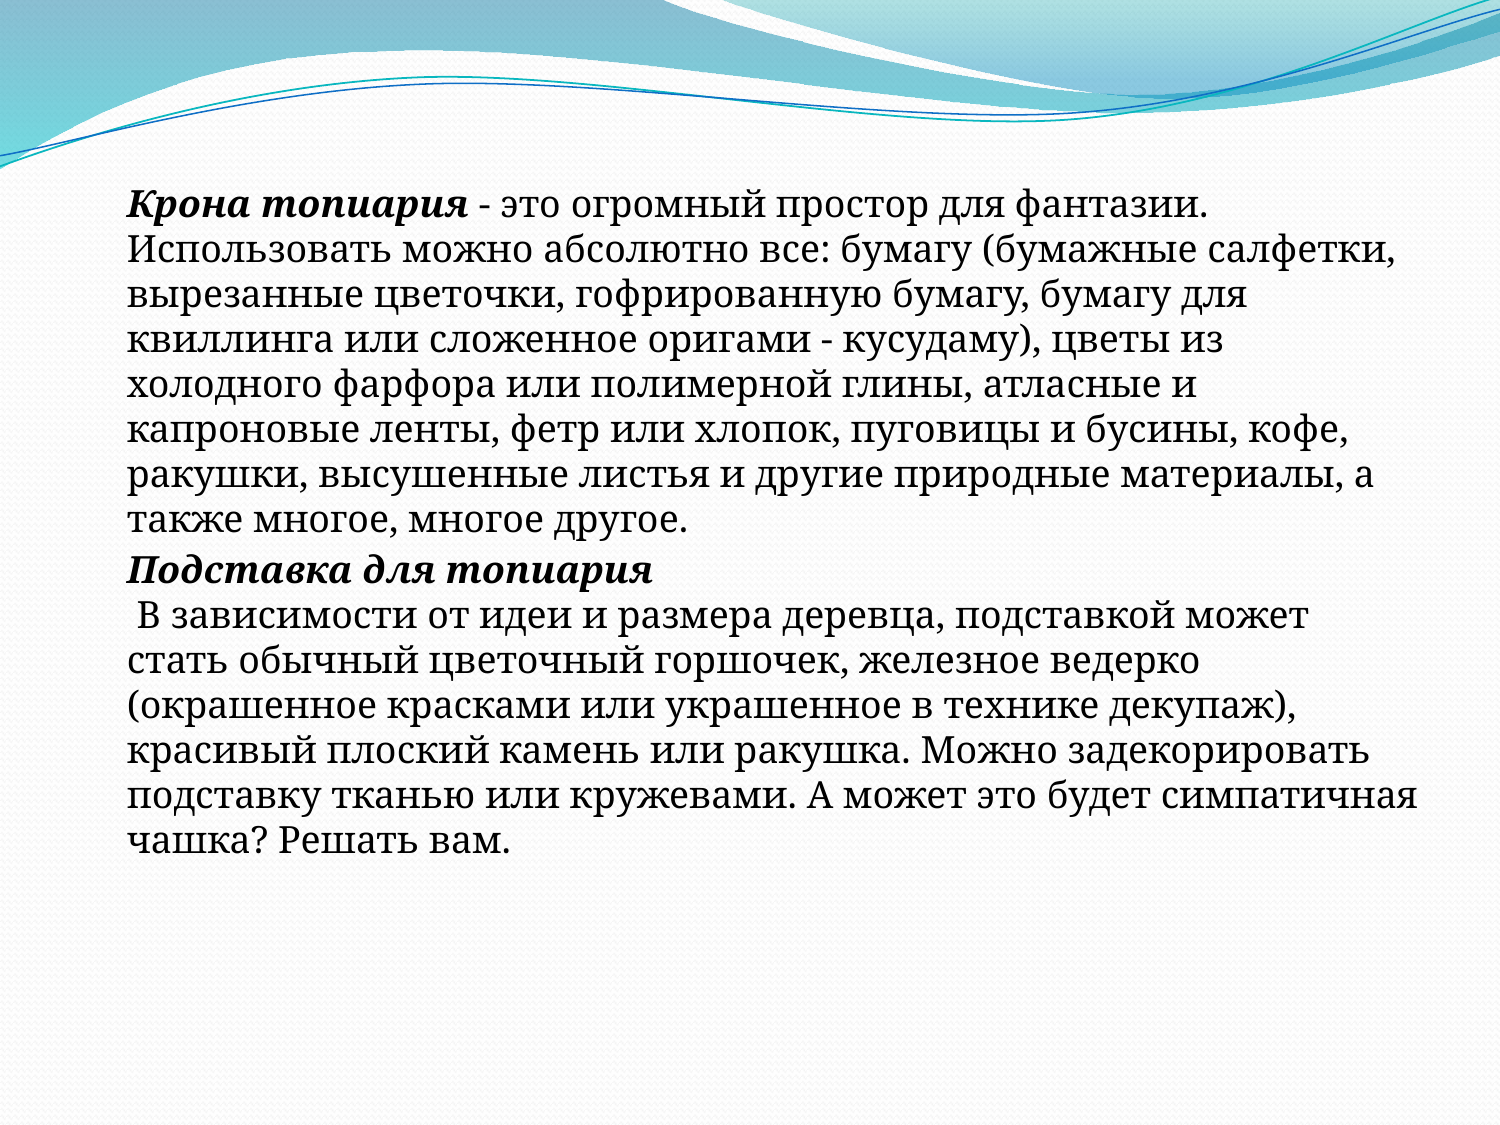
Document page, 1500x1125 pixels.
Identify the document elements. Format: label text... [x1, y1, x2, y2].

text_box Подставка для топиария В зависимости от идеи и размера деревца, подставкой может стать обычный цветочный горшочек, железное ведерко (окрашенное красками или украшенное в технике декупаж), красивый плоский камень или ракушка. Можно задекорировать подставку тканью или кружевами. А может это будет симпатичная чашка? Решать вам. [112, 538, 1435, 914]
text_box Крона топиария - это огромный простор для фантазии. Использовать можно абсолютно все: бумагу (бумажные салфетки, вырезанные цветочки, гофрированную бумагу, бумагу для квиллинга или сложенное оригами - кусудаму), цветы из холодного фарфора или полимерной глины, атласные и капроновые ленты, фетр или хлопок, пуговицы и бусины, кофе, ракушки, высушенные листья и другие природные материалы, а также многое, многое другое. [112, 172, 1424, 538]
